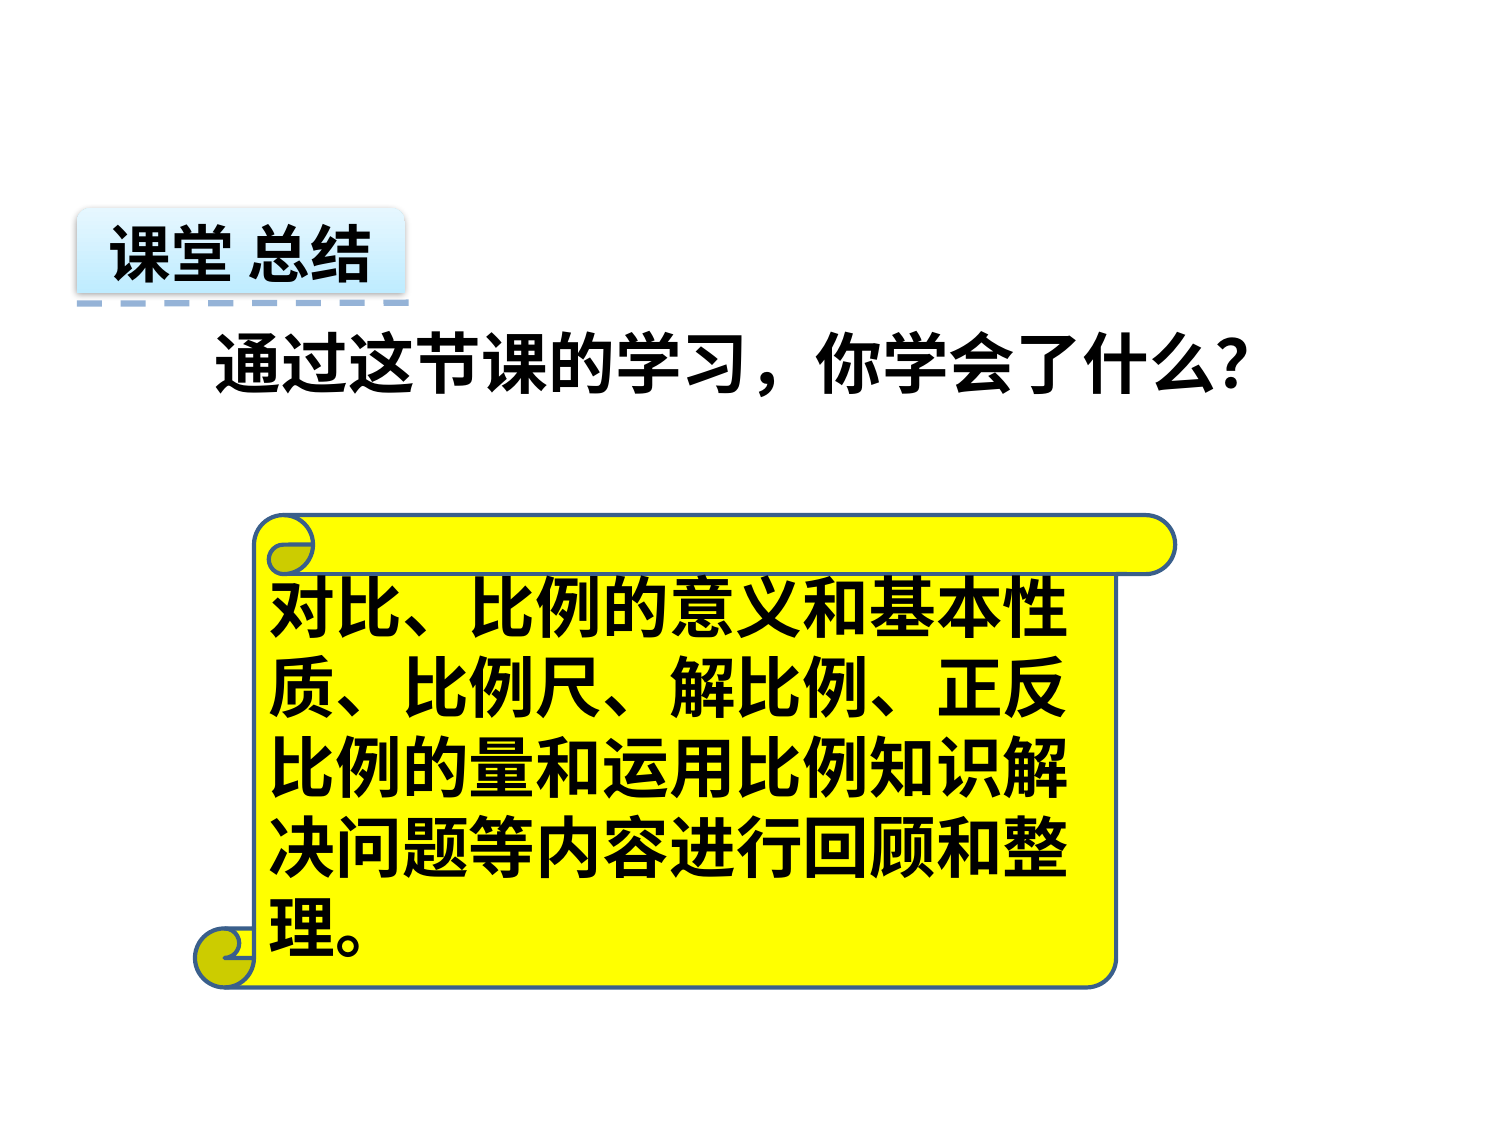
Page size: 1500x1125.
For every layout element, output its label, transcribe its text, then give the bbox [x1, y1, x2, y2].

text_box 对比、比例的意义和基本性质、比例尺、解比例、正反比例的量和运用比例知识解决问题等内容进行回顾和整理。 [192, 512, 1178, 990]
text_box 课堂 总结 [76, 207, 406, 294]
text_box 通过这节课的学习，你学会了什么？ [200, 314, 1264, 410]
